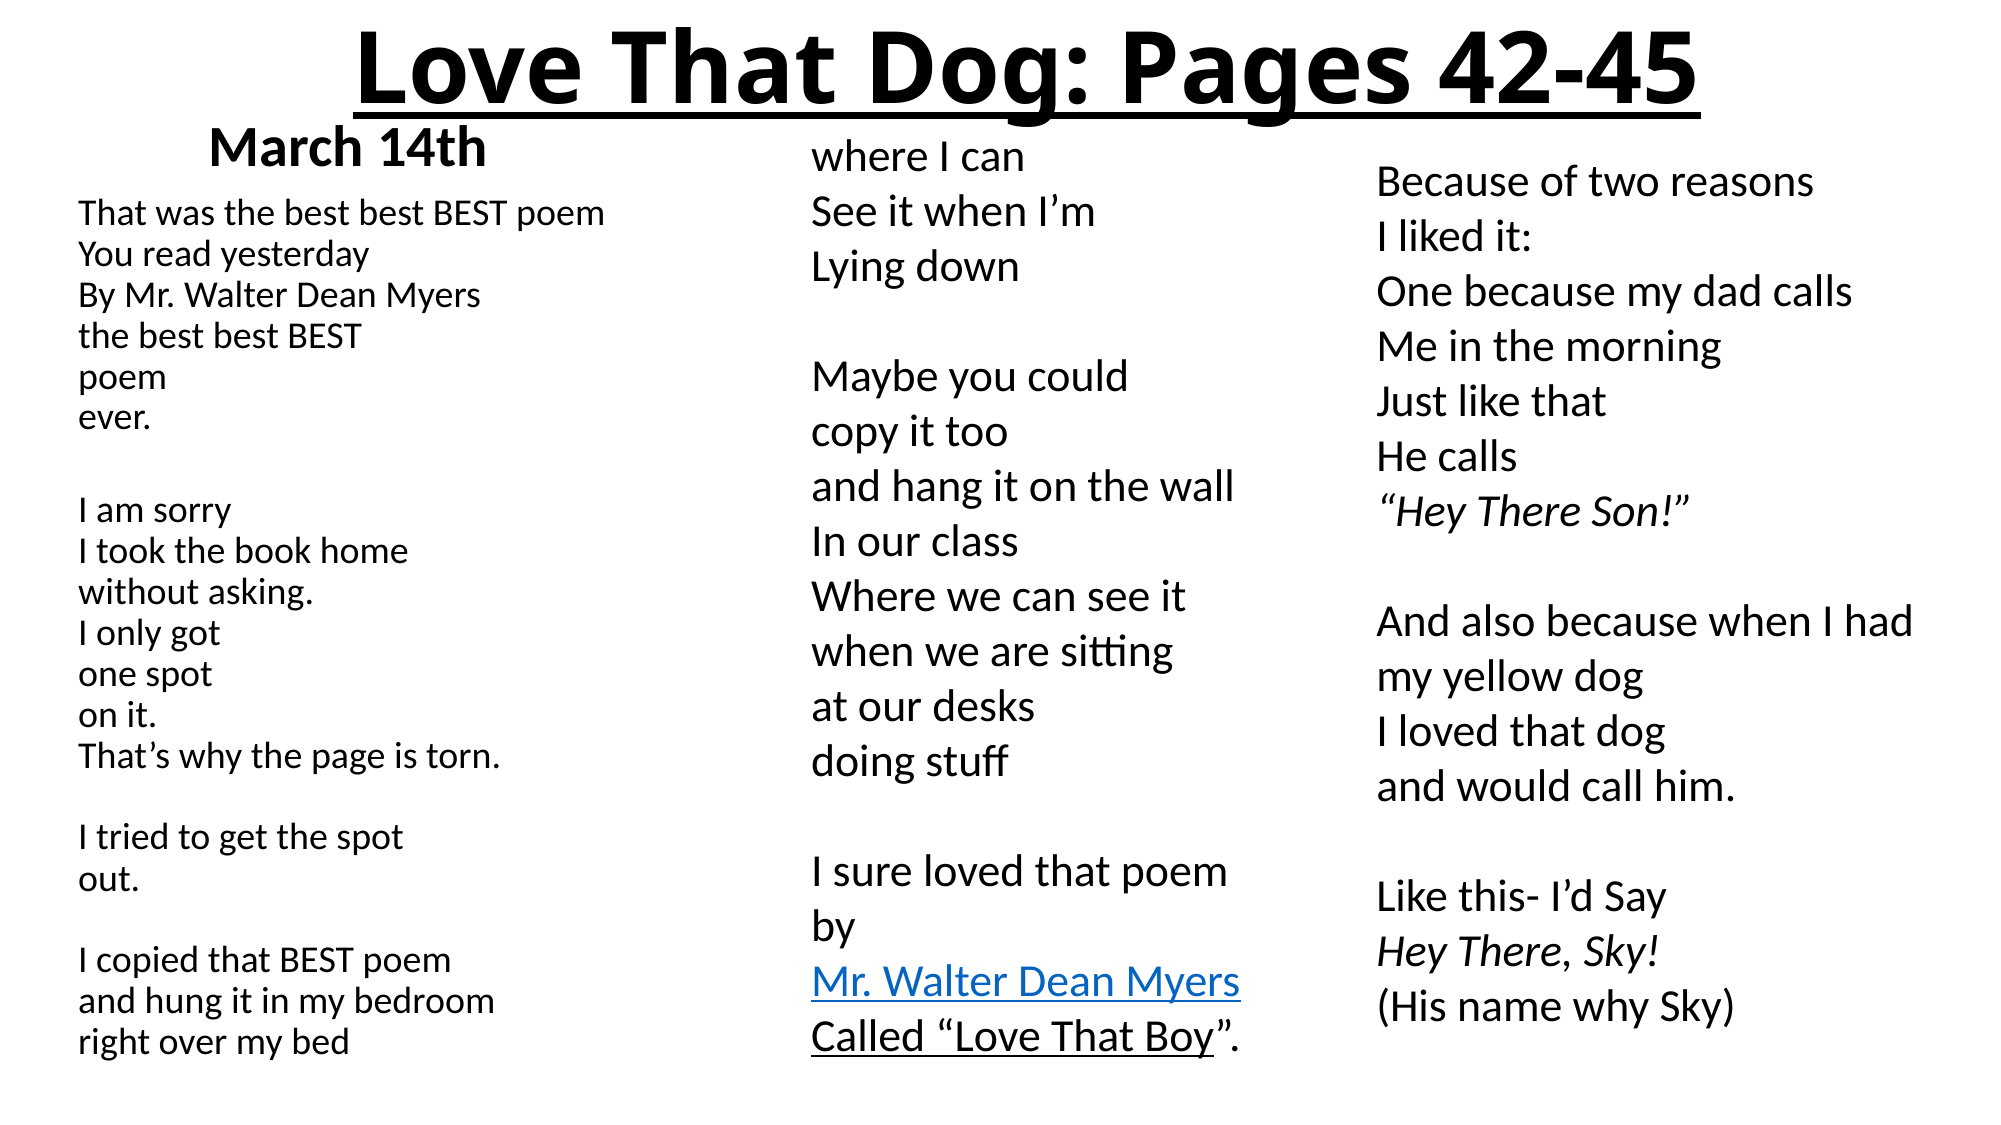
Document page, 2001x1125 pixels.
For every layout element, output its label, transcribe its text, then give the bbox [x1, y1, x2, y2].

text_box where I can See it when I’m Lying down Maybe you could copy it too and hang it on the wall In our class Where we can see it when we are sitting at our desks doing stuff I sure loved that poem by Mr. Walter Dean Myers Called “Love That Boy”. [796, 118, 1295, 1069]
text_box Because of two reasons I liked it: One because my dad calls Me in the morning Just like that He calls “Hey There Son!” And also because when I had my yellow dog I loved that dog and would call him. Like this- I’d Say Hey There, Sky! (His name why Sky) [1361, 143, 1934, 1038]
text_box March 14th [194, 100, 617, 186]
title Love That Dog: Pages 42-45 [337, 0, 1754, 144]
list That was the best best BEST poem You read yesterday By Mr. Walter Dean Myers the best best BEST poem ever. I am sorry I took the book home without asking. I only got one spot on it. That’s why the page is torn. I tried to get the spot out. I copied that BEST poem and hung it in my bedroom right over my bed [63, 185, 682, 1095]
